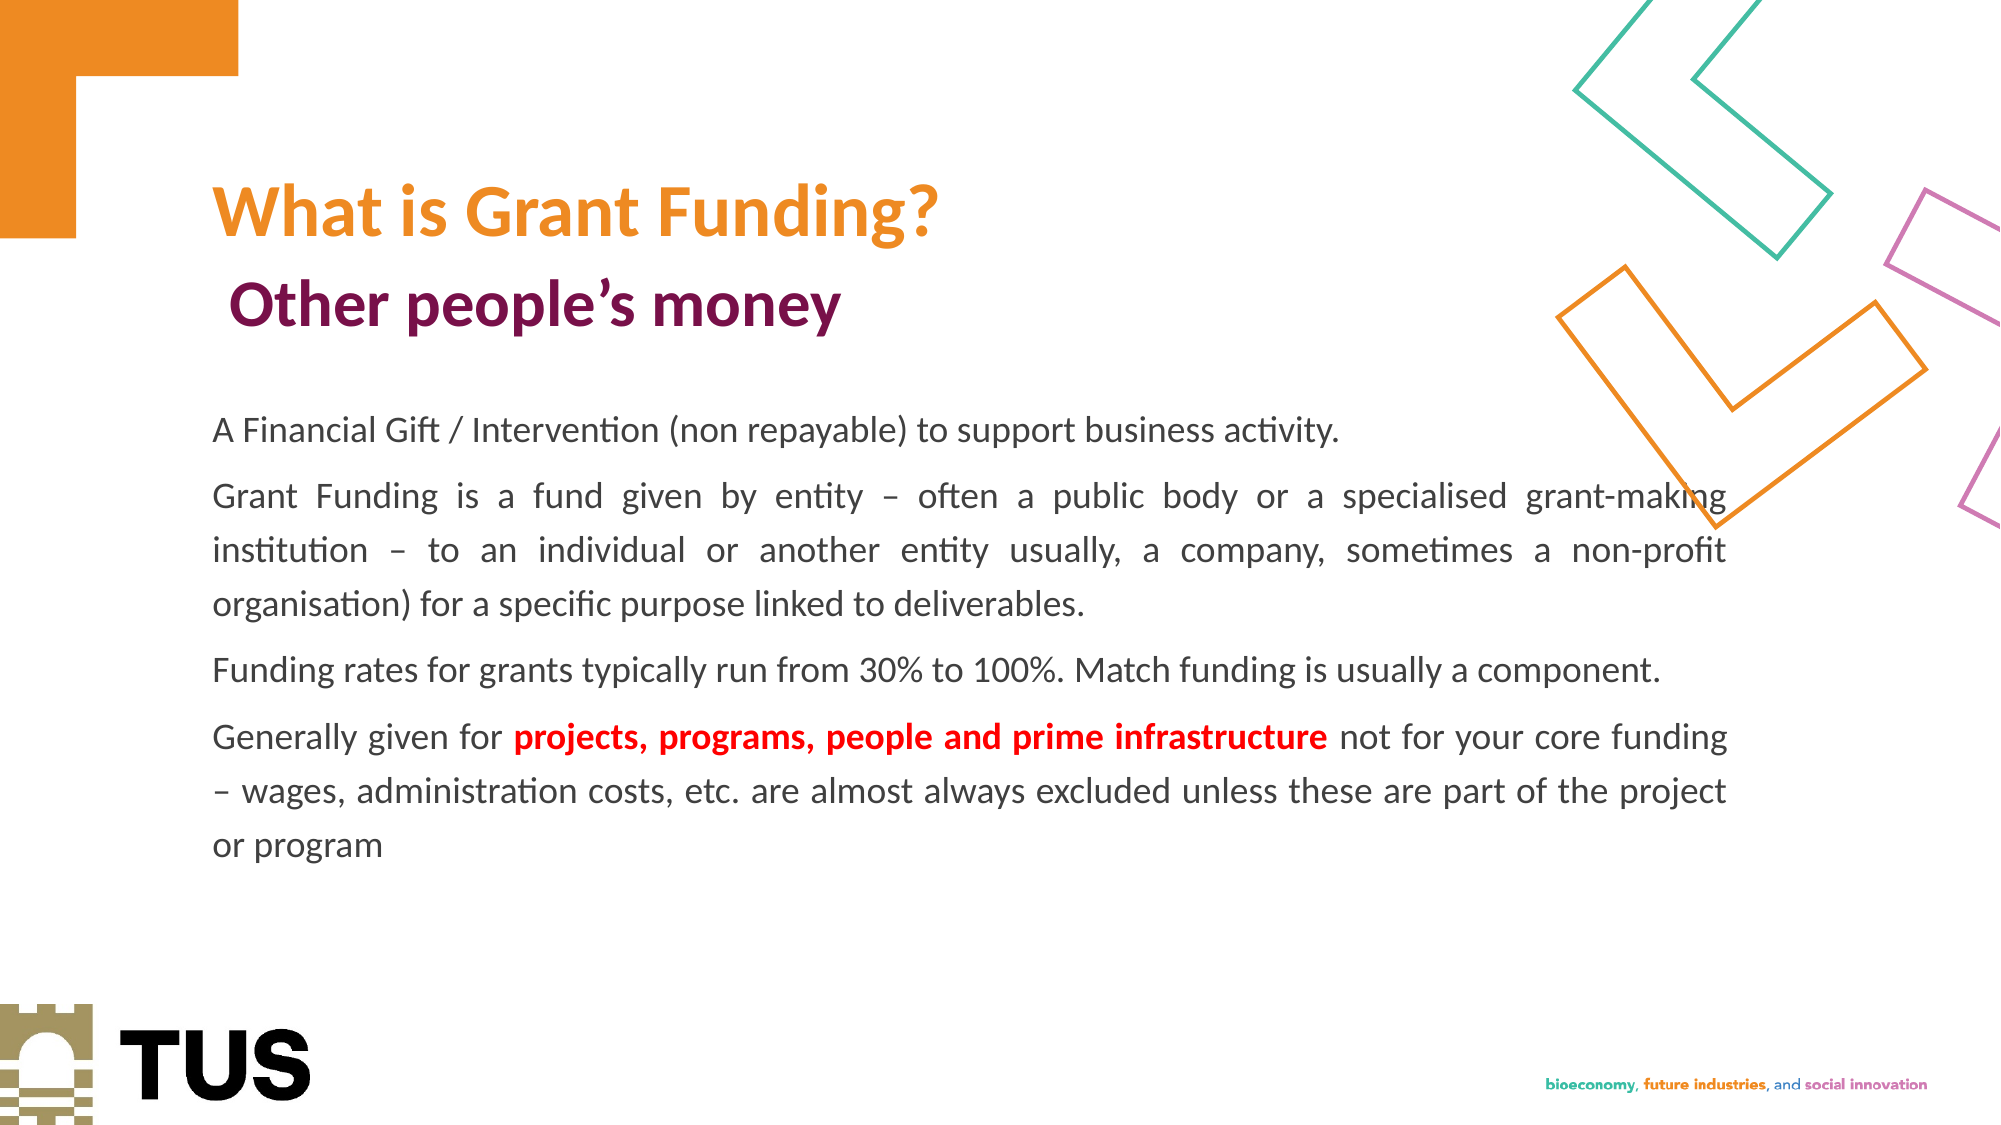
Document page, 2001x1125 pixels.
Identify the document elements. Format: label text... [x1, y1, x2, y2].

list A Financial Gift / Intervention (non repayable) to support business activity. Grant Funding is a fund given by entity – often a public body or a specialised grant-making institution – to an individual or another entity usually, a company, sometimes a non-profit organisation) for a specific purpose linked to deliverables. Funding rates for grants typically run from 30% to 100%. Match funding is usually a component. Generally given for projects, programs, people and prime infrastructure not for your core funding – wages, administration costs, etc. are almost always excluded unless these are part of the project or program [197, 388, 1744, 952]
list What is Grant Funding? Other people’s money [197, 154, 1610, 287]
picture [0, 1004, 310, 1125]
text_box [1610, 0, 2000, 499]
picture [1538, 1066, 1929, 1101]
